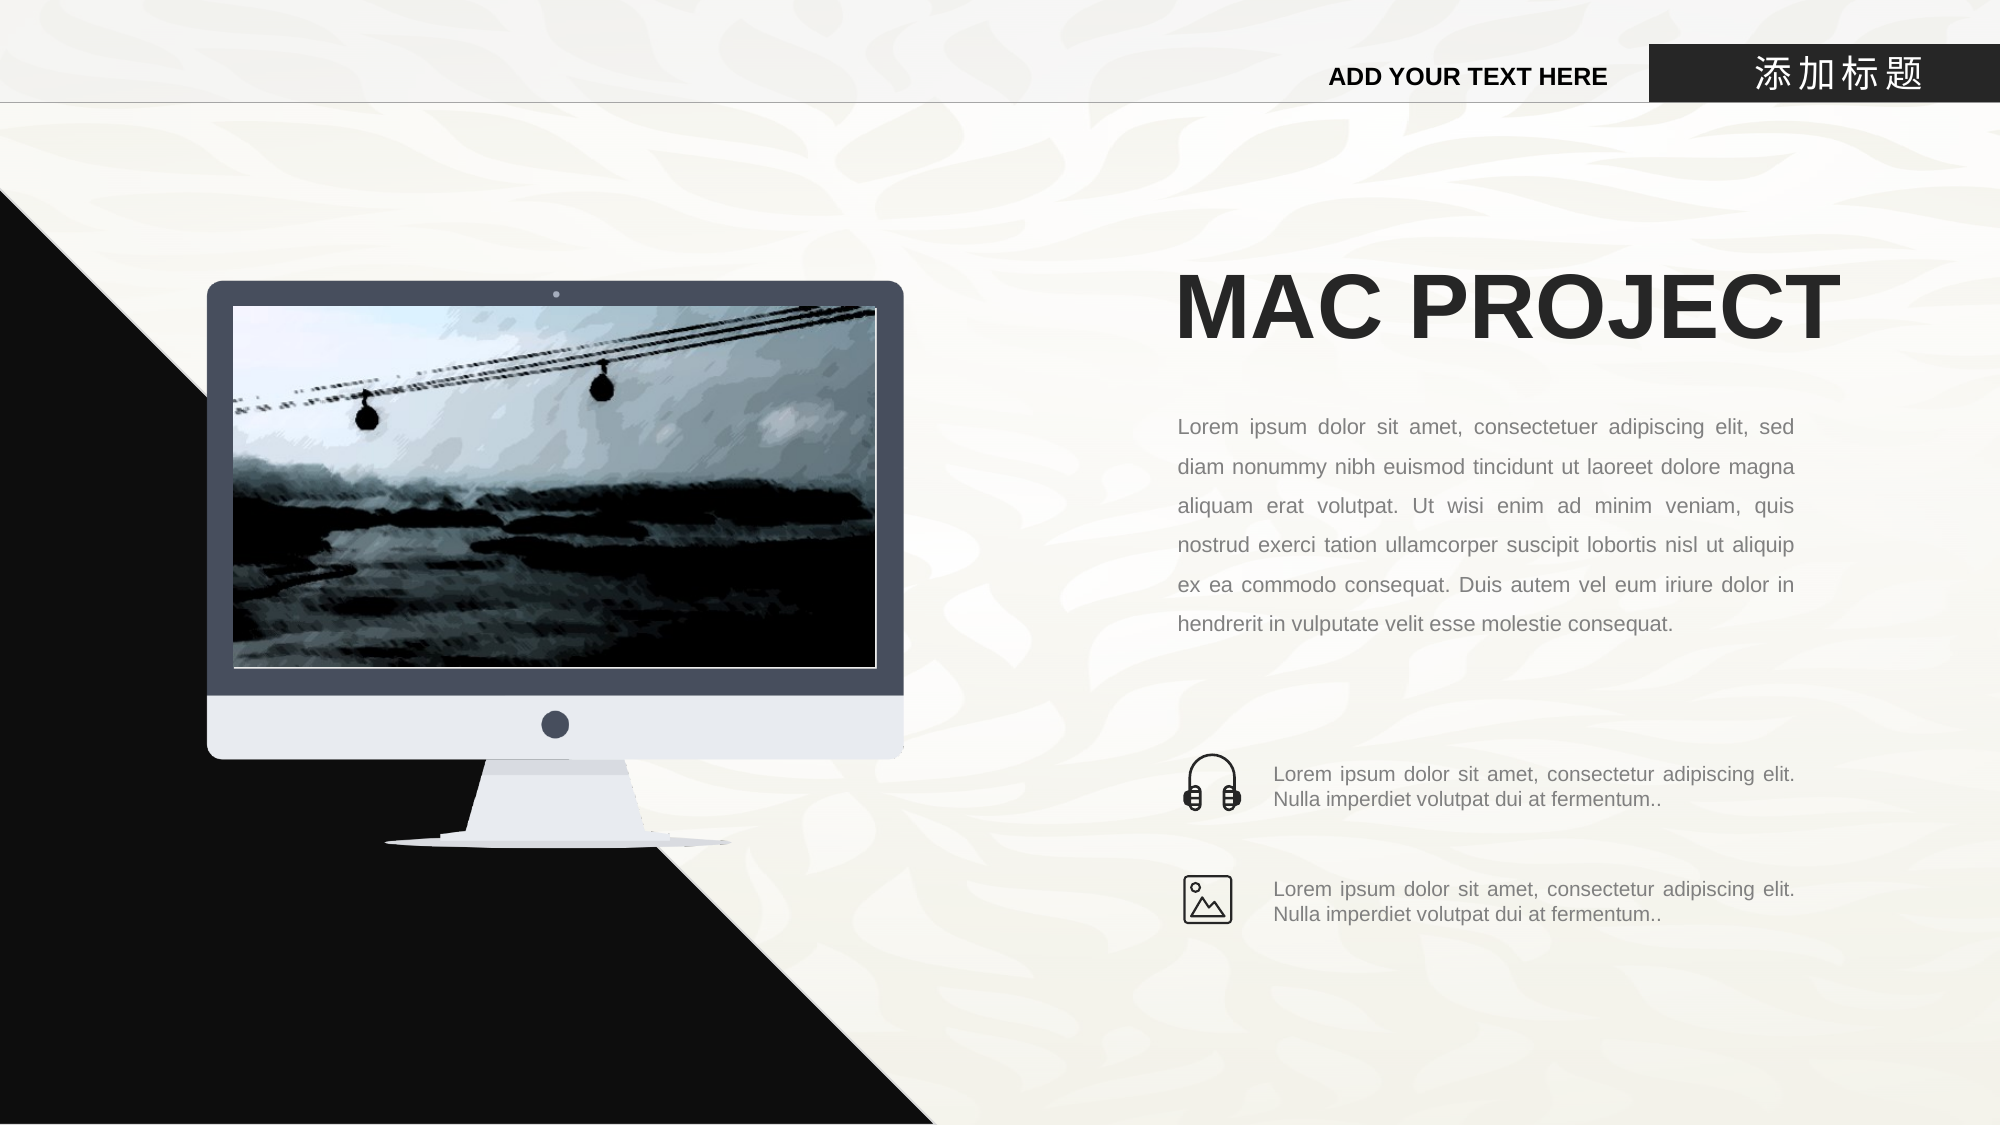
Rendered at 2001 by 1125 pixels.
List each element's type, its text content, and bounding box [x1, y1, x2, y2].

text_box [1183, 753, 1811, 820]
text_box 添加标题 [1711, 42, 1966, 103]
text_box MAC PROJECT [1159, 239, 1868, 364]
text_box [0, 187, 938, 1125]
picture [184, 276, 925, 853]
text_box Lorem ipsum dolor sit amet, consectetuer adipiscing elit, sed diam nonummy nibh euismod tincidunt ut laoreet dolore magna aliquam erat volutpat. Ut wisi enim ad minim veniam, quis nostrud exerci tation ullamcorper suscipit lobortis nisl ut aliquip ex ea commodo consequat. Duis autem vel eum iriure dolor in hendrerit in vulputate velit esse molestie consequat. [1162, 392, 1811, 644]
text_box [1183, 868, 1811, 934]
text_box ADD YOUR TEXT HERE [1162, 53, 1624, 98]
